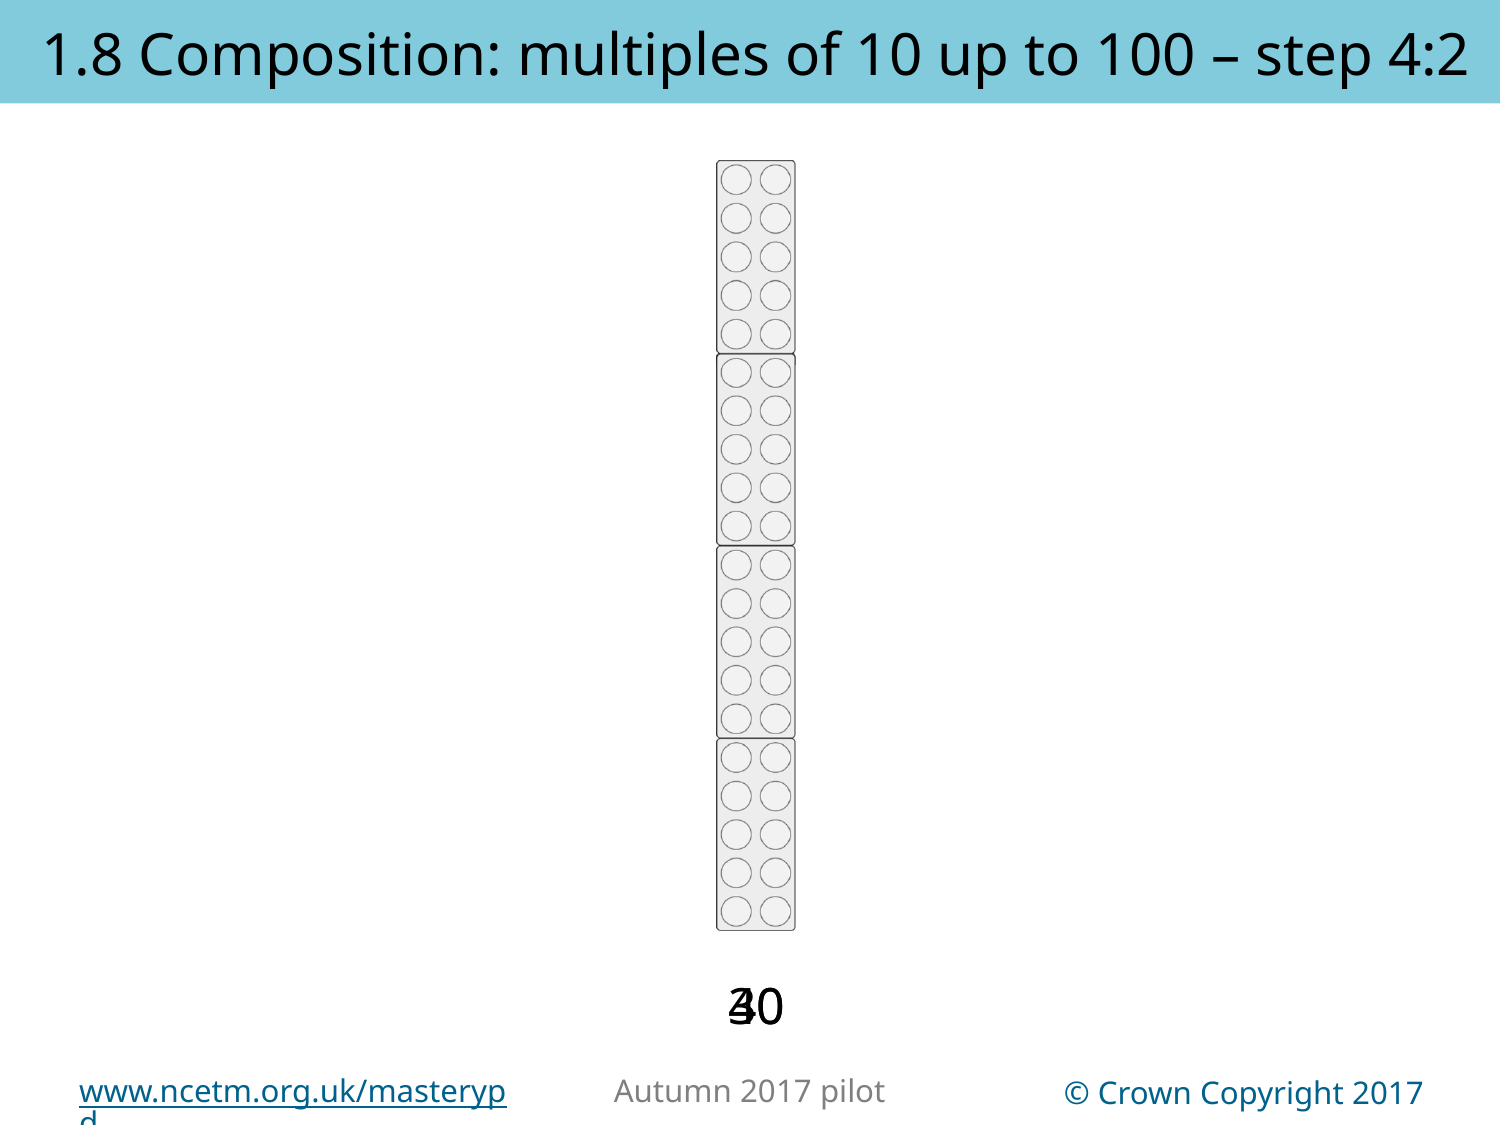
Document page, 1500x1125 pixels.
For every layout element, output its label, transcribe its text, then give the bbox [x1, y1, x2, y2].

text_box 30 [680, 966, 833, 1042]
list 1.8 Composition: multiples of 10 up to 100 – step 4:2 [0, 0, 1500, 104]
picture [715, 160, 799, 931]
